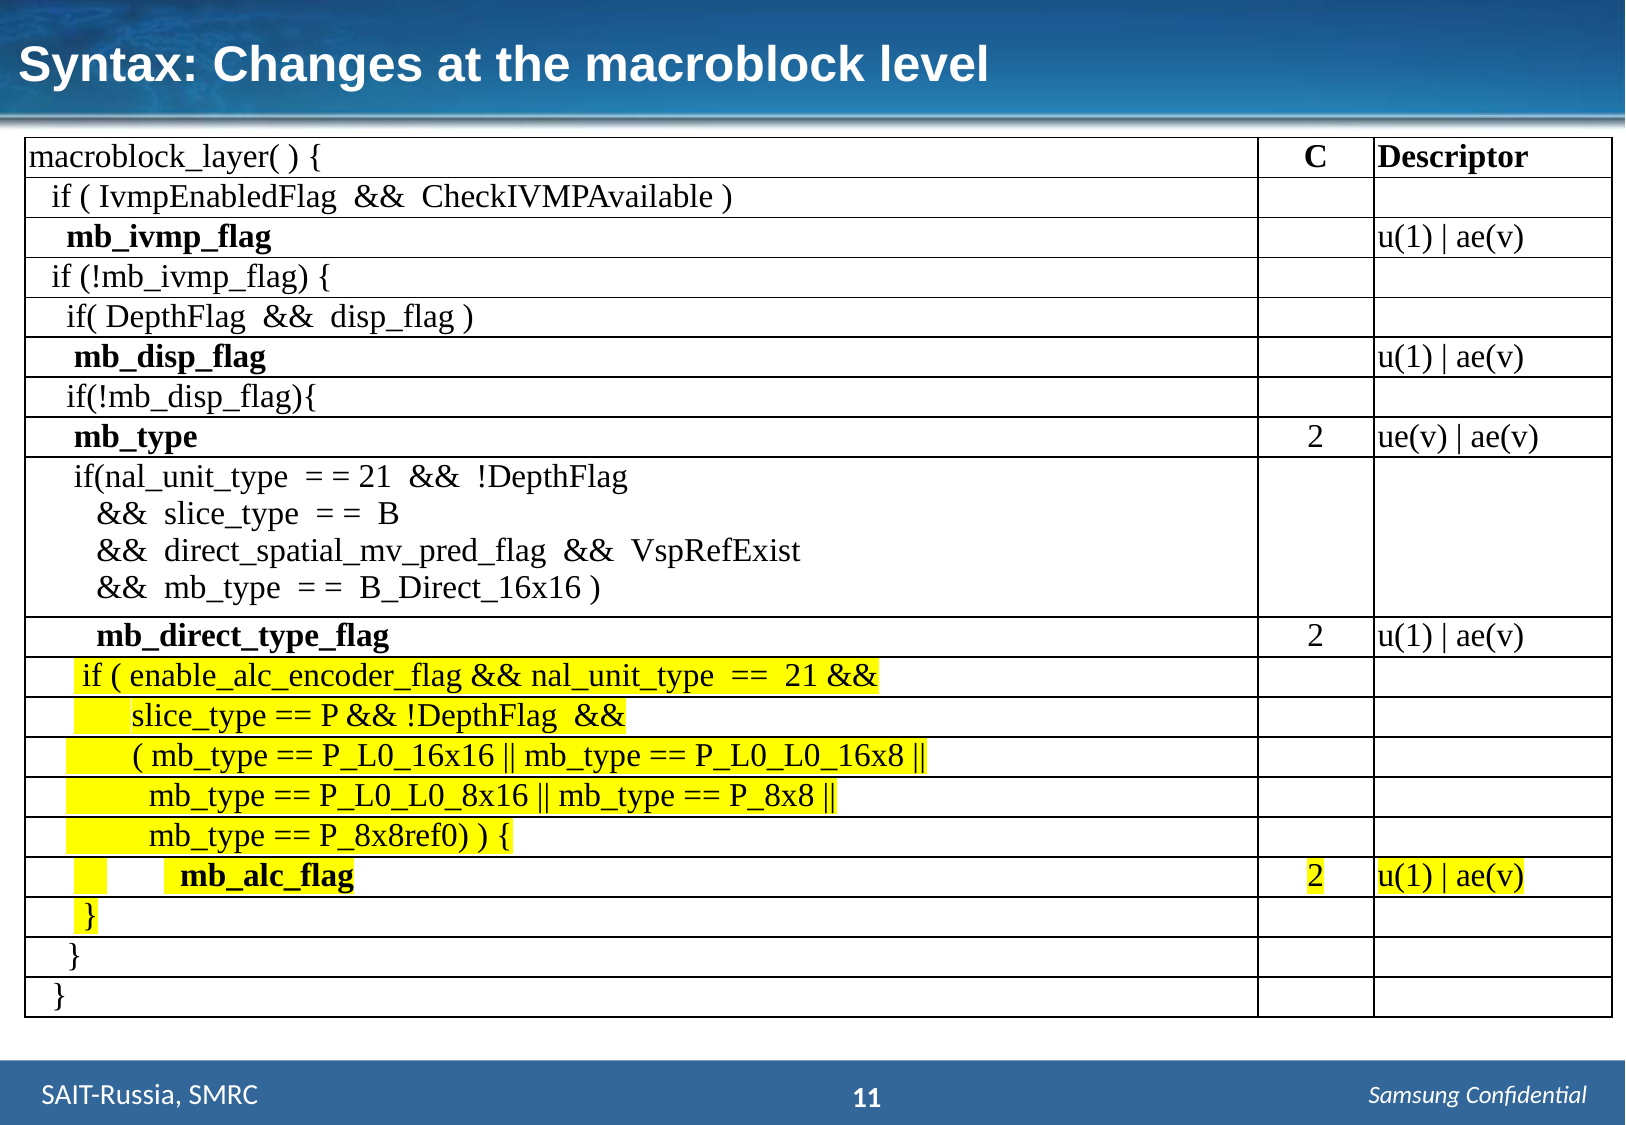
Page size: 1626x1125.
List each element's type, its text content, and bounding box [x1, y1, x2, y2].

table_cell [1259, 458, 1373, 616]
table_cell mb_type == P_8x8ref0) ) { [26, 818, 1257, 856]
table_cell [1375, 898, 1611, 936]
table_cell [1259, 978, 1373, 1016]
table_cell [1375, 298, 1611, 336]
table_cell [1259, 738, 1373, 776]
table_cell } [26, 978, 1257, 1016]
table_cell [1375, 178, 1611, 217]
table_cell 2 [1259, 418, 1373, 456]
table_cell [1375, 818, 1611, 856]
table_cell u(1) | ae(v) [1375, 858, 1611, 896]
table_cell [1375, 658, 1611, 696]
table_cell mb_type [26, 418, 1257, 456]
table_header Descriptor [1375, 150, 1611, 177]
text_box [0, 0, 1625, 139]
table_cell [1375, 938, 1611, 976]
table_cell mb_type == P_L0_L0_8x16 || mb_type == P_8x8 || [26, 778, 1257, 816]
table_cell [1375, 778, 1611, 816]
table_cell [1259, 218, 1373, 257]
table_cell [1375, 378, 1611, 416]
table_cell mb_direct_type_flag [26, 618, 1257, 656]
table_cell [1375, 458, 1611, 616]
text_box [0, 1060, 1625, 1125]
table_cell u(1) | ae(v) [1375, 338, 1611, 376]
table_cell [1259, 898, 1373, 936]
table_cell ue(v) | ae(v) [1375, 418, 1611, 456]
table_cell [1259, 698, 1373, 736]
table_cell if(nal_unit_type = = 21 && !DepthFlag && slice_type = = B && direct_spatial_mv_pred_flag && VspRefExist && mb_type = = B_Direct_16x16 ) [26, 458, 1257, 616]
table_cell mb_disp_flag [26, 338, 1257, 376]
table_cell slice_type == P && !DepthFlag && [26, 698, 1257, 736]
table_cell [1375, 698, 1611, 736]
table_cell u(1) | ae(v) [1375, 218, 1611, 257]
table_cell [1259, 258, 1373, 297]
table_cell mb_ivmp_flag [26, 218, 1257, 257]
table_cell } [26, 938, 1257, 976]
table_cell 2 [1259, 858, 1373, 896]
table_cell 2 [1259, 618, 1373, 656]
text_box SAIT-Russia, SMRC [17, 1069, 788, 1116]
table_cell [1259, 938, 1373, 976]
table_cell if ( IvmpEnabledFlag && CheckIVMPAvailable ) [26, 178, 1257, 217]
table_cell ( mb_type == P_L0_16x16 || mb_type == P_L0_L0_16x8 || [26, 738, 1257, 776]
table_cell if ( enable_alc_encoder_flag && nal_unit_type == 21 && [26, 658, 1257, 696]
table_header macroblock_layer( ) { [26, 150, 1257, 177]
table_cell [1259, 658, 1373, 696]
table_cell [1375, 978, 1611, 1016]
table_cell [1259, 778, 1373, 816]
table_cell [1259, 298, 1373, 336]
text_box 11 [745, 1072, 893, 1119]
table_cell u(1) | ae(v) [1375, 618, 1611, 656]
table_cell } [26, 898, 1257, 936]
table_cell [1375, 738, 1611, 776]
table_cell if(!mb_disp_flag){ [26, 378, 1257, 416]
text_box Samsung Confidential [1357, 1072, 1599, 1114]
table_cell [1259, 378, 1373, 416]
table_cell if( DepthFlag && disp_flag ) [26, 298, 1257, 336]
table_cell [1259, 818, 1373, 856]
table_header C [1259, 150, 1373, 177]
table_cell if (!mb_ivmp_flag) { [26, 258, 1257, 297]
table_cell [1259, 338, 1373, 376]
table_cell [1375, 258, 1611, 297]
table_cell mb_alc_flag [26, 858, 1257, 896]
table_cell [1259, 178, 1373, 217]
